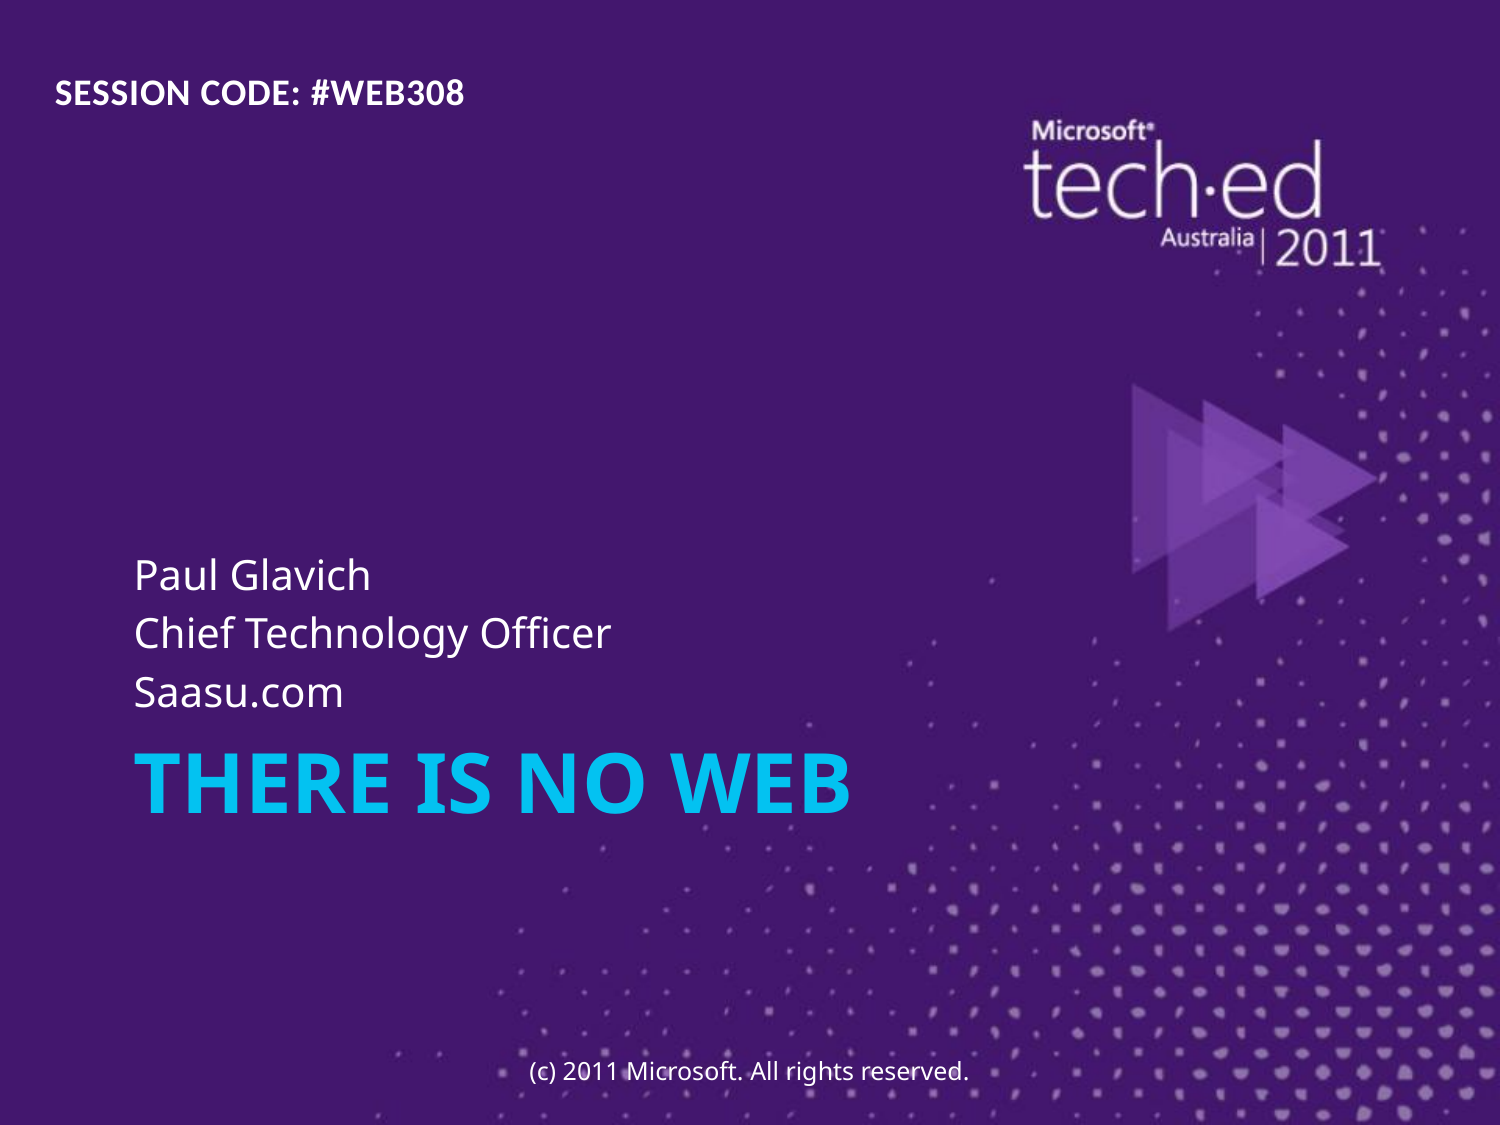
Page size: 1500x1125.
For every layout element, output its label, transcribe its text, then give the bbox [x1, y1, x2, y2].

footer (c) 2011 Microsoft. All rights reserved. [512, 1042, 988, 1103]
list Paul Glavich Chief Technology Officer Saasu.com [118, 476, 1394, 723]
title There is no web [118, 723, 1394, 947]
picture [0, 0, 1500, 1125]
text_box SESSION CODE: #WEB308 [54, 73, 647, 114]
